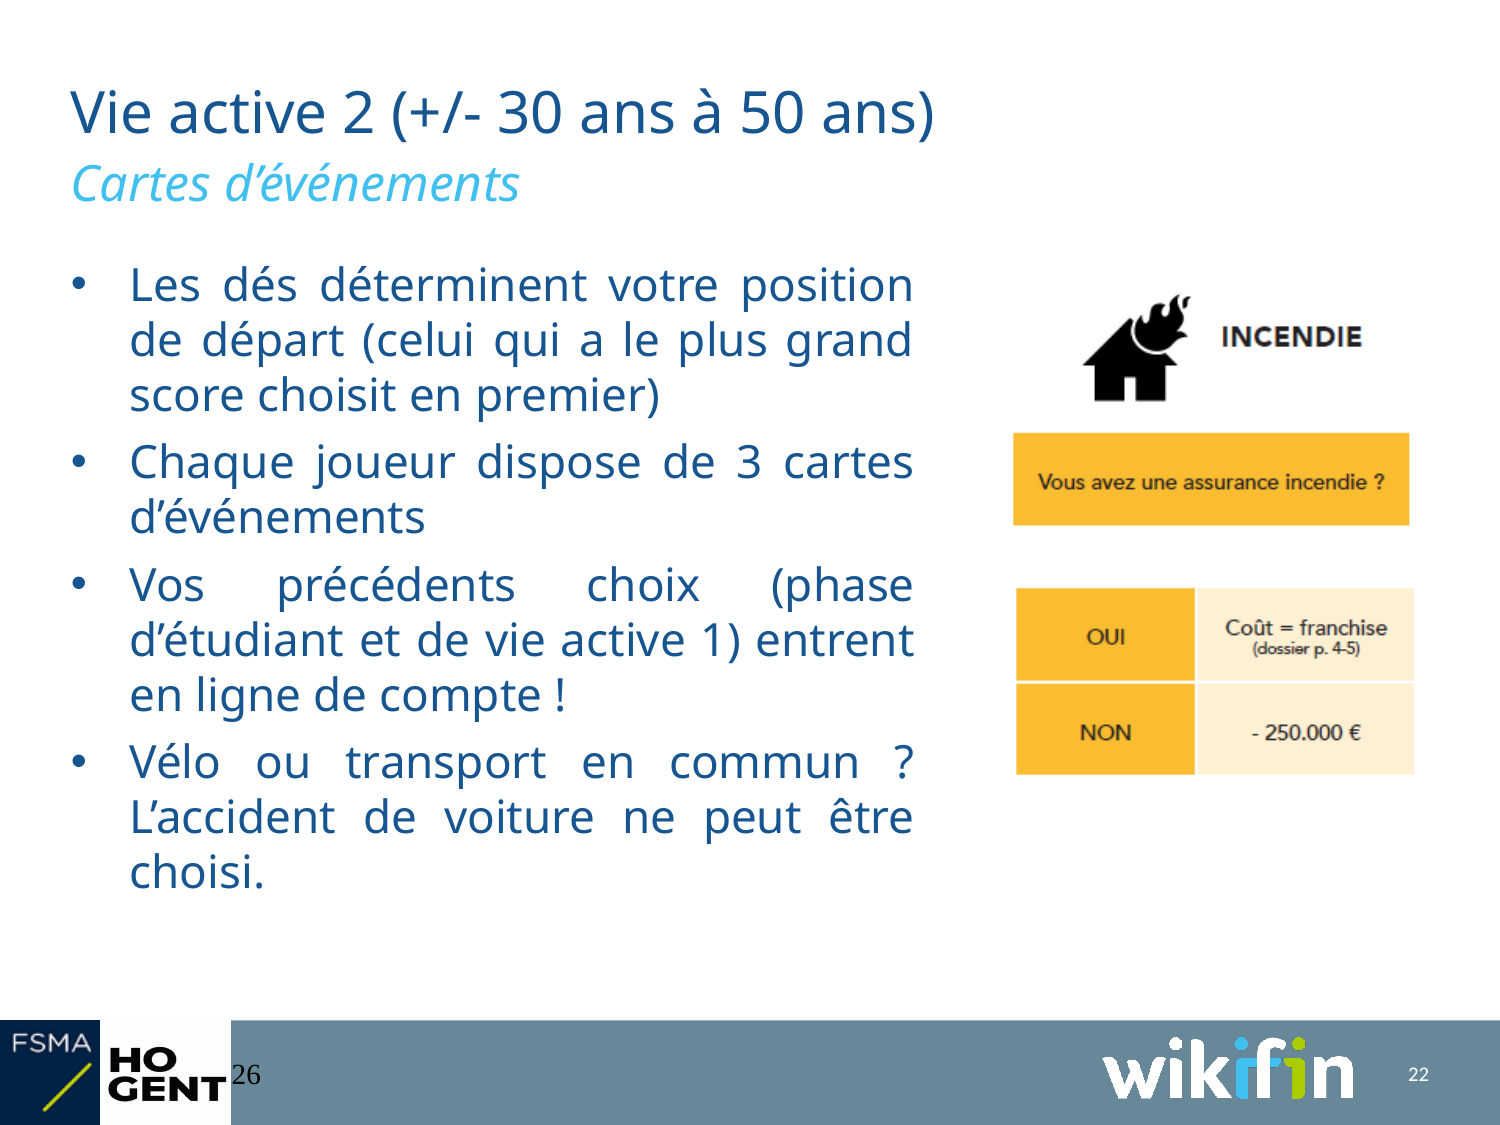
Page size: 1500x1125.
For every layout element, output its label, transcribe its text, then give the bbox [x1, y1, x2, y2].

slide_number 22 [1355, 1020, 1430, 1125]
title Vie active 2 (+/- 30 ans à 50 ans) Cartes d’événements [70, 78, 1425, 235]
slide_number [231, 1020, 396, 1125]
picture [0, 1020, 231, 1125]
picture [1102, 1037, 1353, 1099]
list Les dés déterminent votre position de départ (celui qui a le plus grand score choisit en premier) Chaque joueur dispose de 3 cartes d’événements Vos précédents choix (phase d’étudiant et de vie active 1) entrent en ligne de compte ! Vélo ou transport en commun ? L’accident de voiture ne peut être choisi. [70, 255, 916, 965]
picture [1000, 278, 1430, 786]
